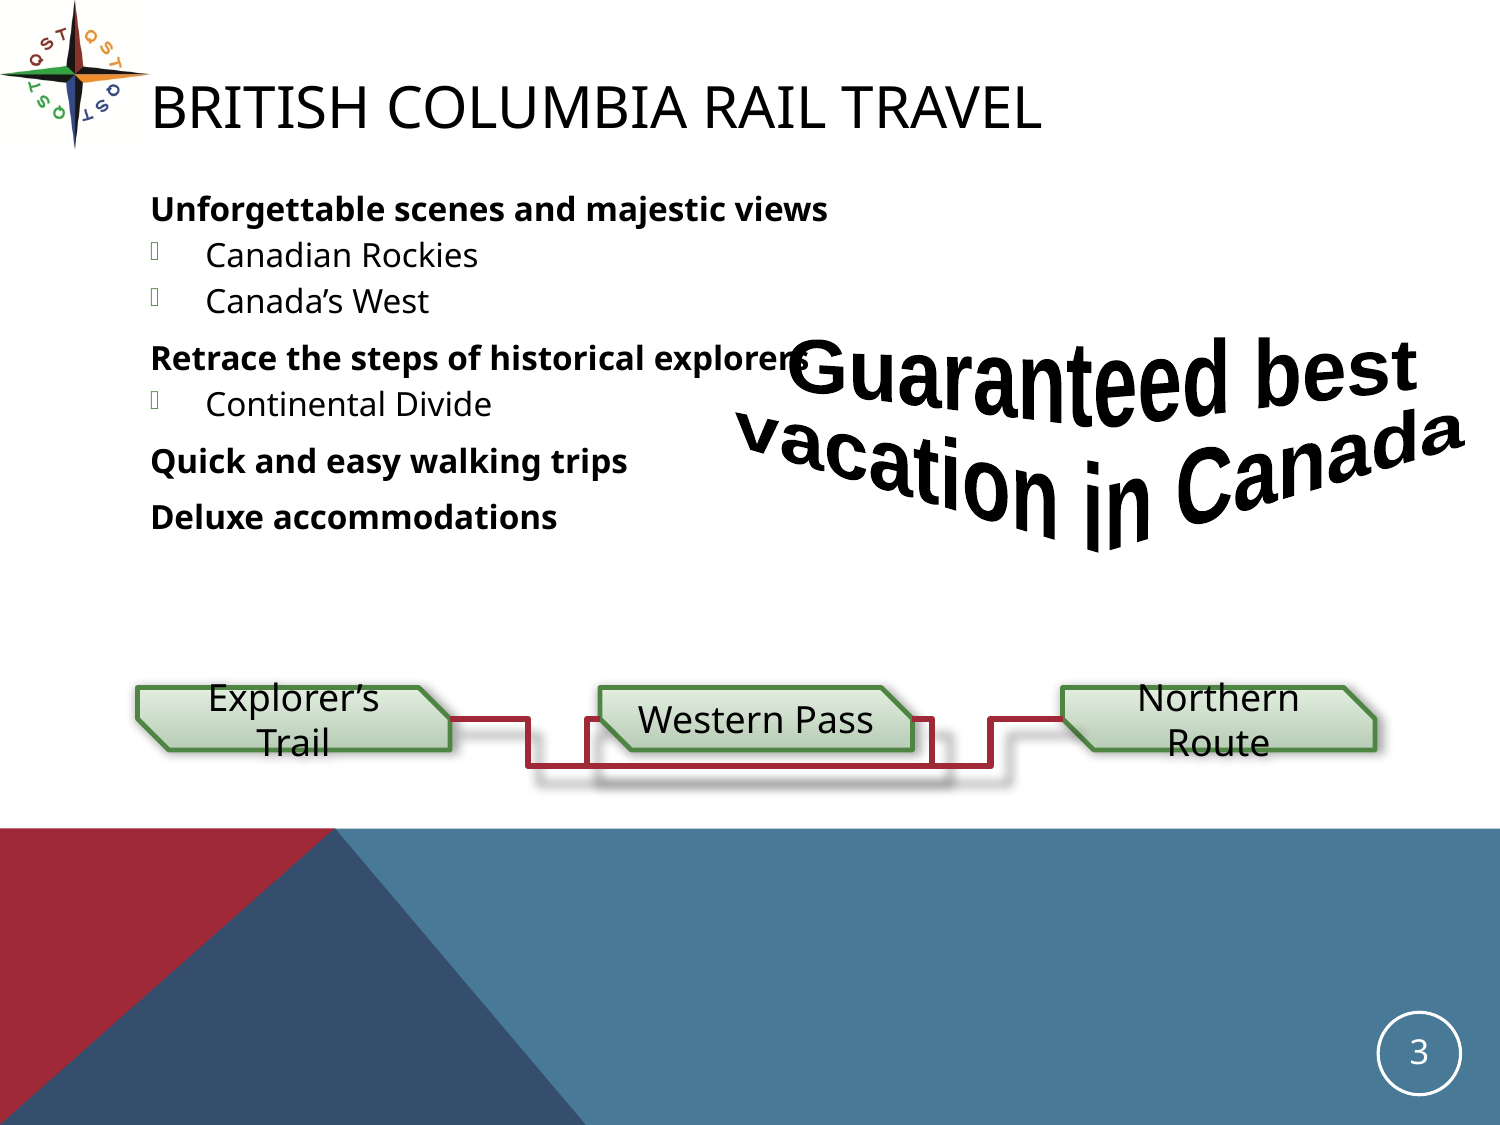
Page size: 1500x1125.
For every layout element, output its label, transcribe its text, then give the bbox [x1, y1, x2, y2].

picture [0, 0, 150, 149]
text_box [997, 686, 1376, 751]
title British Columbia Rail Travel [135, 60, 1369, 150]
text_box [136, 686, 514, 751]
slide_number 3 [1376, 1010, 1463, 1097]
list Unforgettable scenes and majestic views Canadian Rockies Canada’s West Retrace the steps of historical explorers Continental Divide Quick and easy walking trips Deluxe accommodations [135, 180, 1369, 575]
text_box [534, 686, 977, 751]
